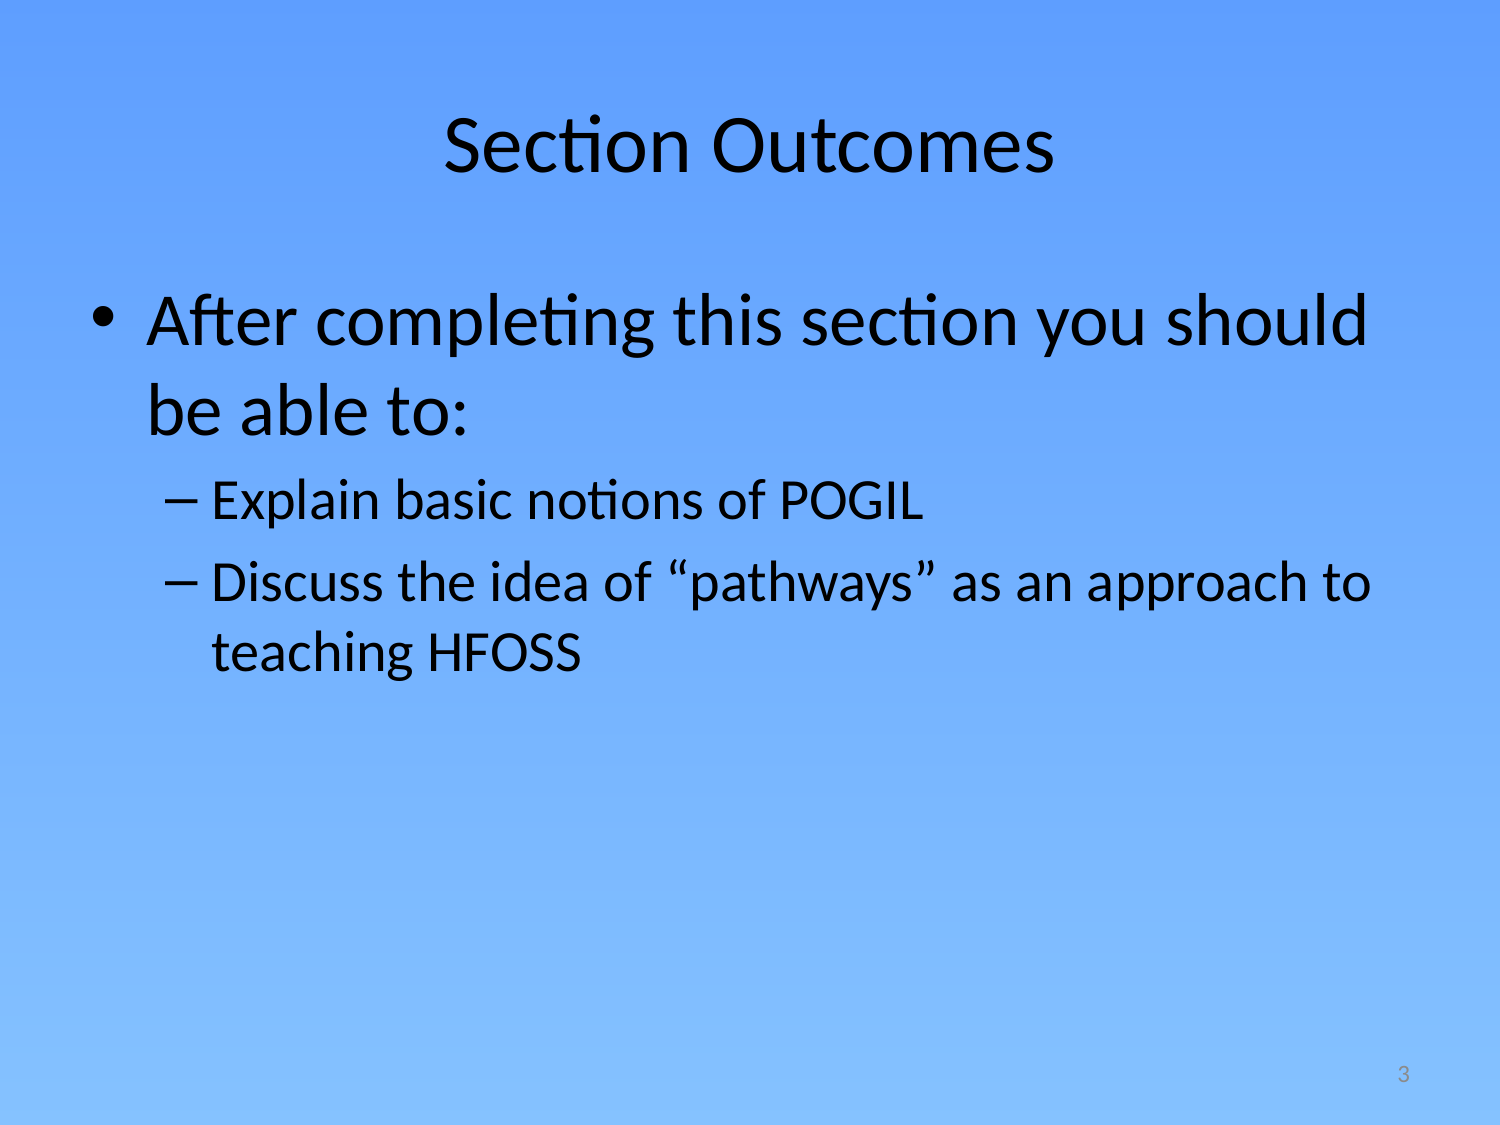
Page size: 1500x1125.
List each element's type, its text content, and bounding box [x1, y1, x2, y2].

title Section Outcomes [75, 45, 1425, 233]
slide_number 3 [1074, 1042, 1425, 1103]
list After completing this section you should be able to: Explain basic notions of POGIL Discuss the idea of “pathways” as an approach to teaching HFOSS [75, 262, 1425, 1005]
